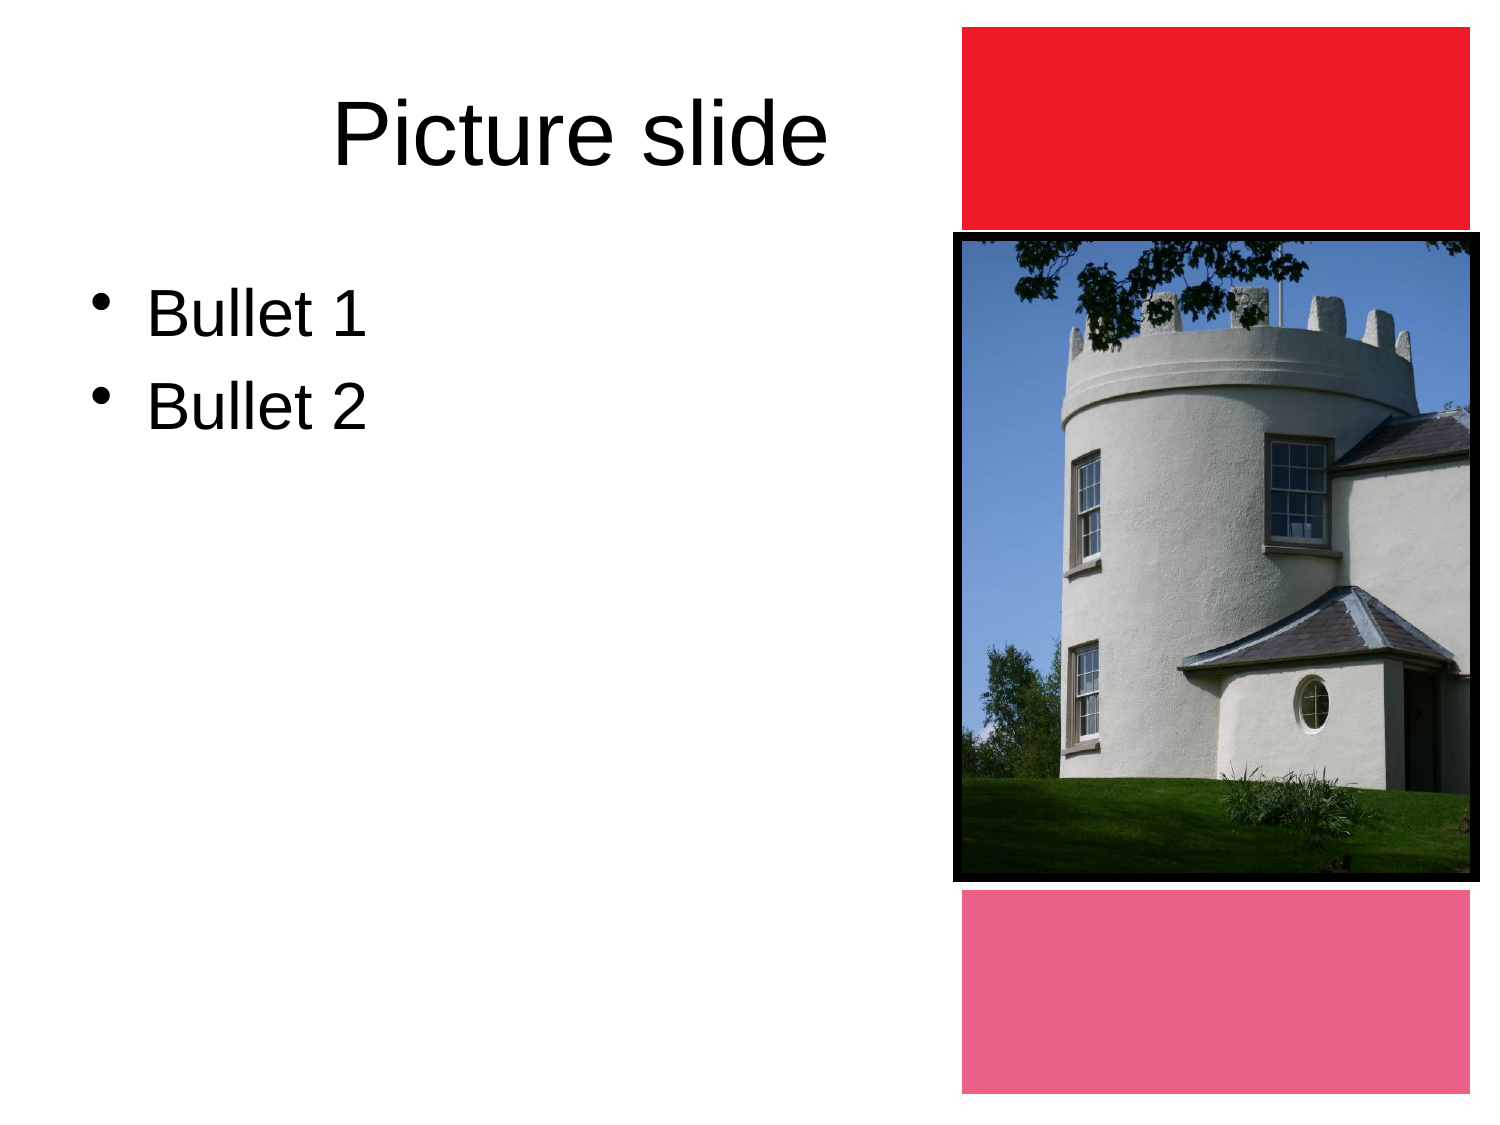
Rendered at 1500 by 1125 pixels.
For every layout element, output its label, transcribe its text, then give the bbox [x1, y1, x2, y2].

picture [961, 240, 1471, 874]
title Picture slide [28, 34, 1134, 223]
list Bullet 1 Bullet 2 [75, 262, 736, 1005]
